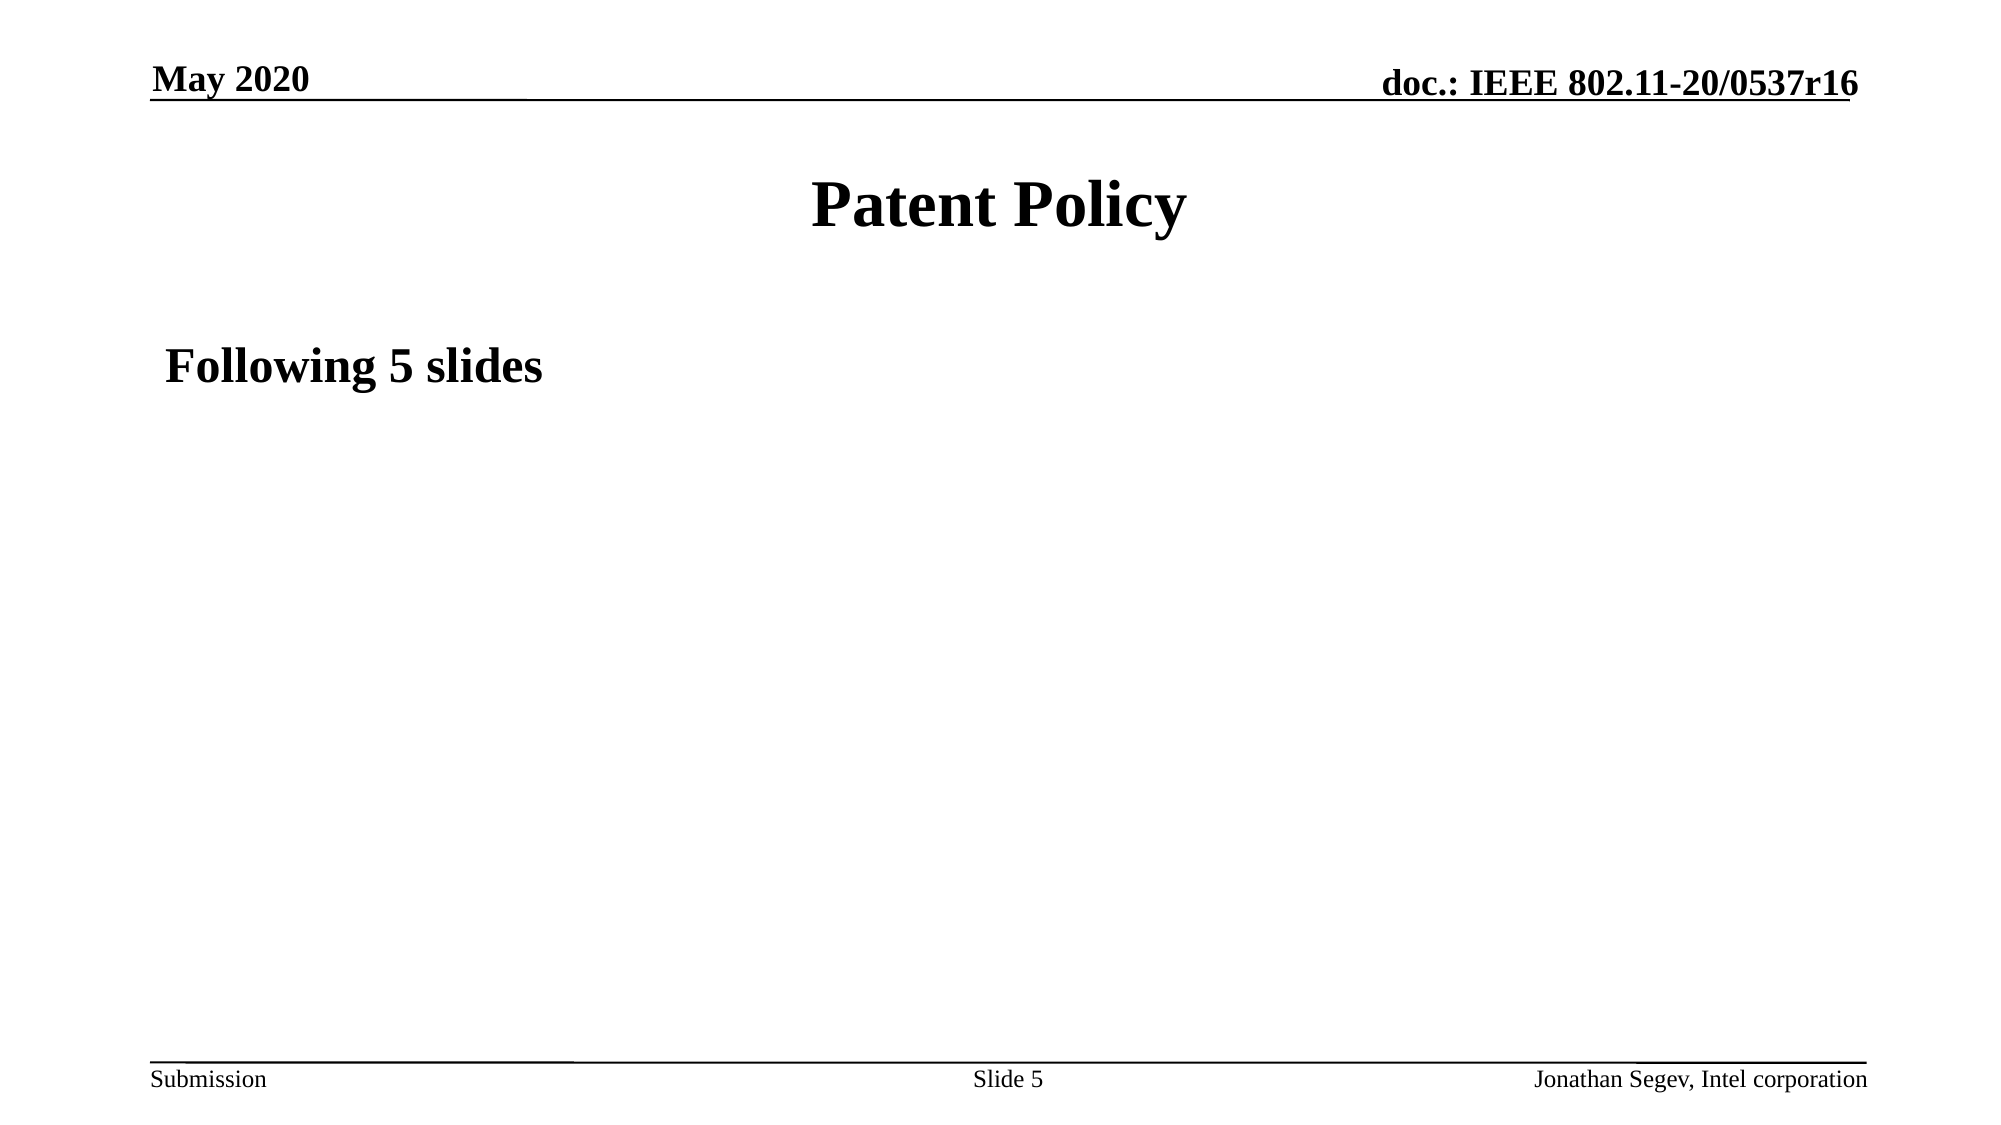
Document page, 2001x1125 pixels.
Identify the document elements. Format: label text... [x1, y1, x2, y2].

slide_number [152, 54, 563, 100]
slide_number Slide 5 [950, 1061, 1067, 1123]
list Following 5 slides [149, 324, 1850, 1000]
title Patent Policy [149, 112, 1850, 288]
footer Jonathan Segev, Intel corporation [1171, 1061, 1869, 1093]
